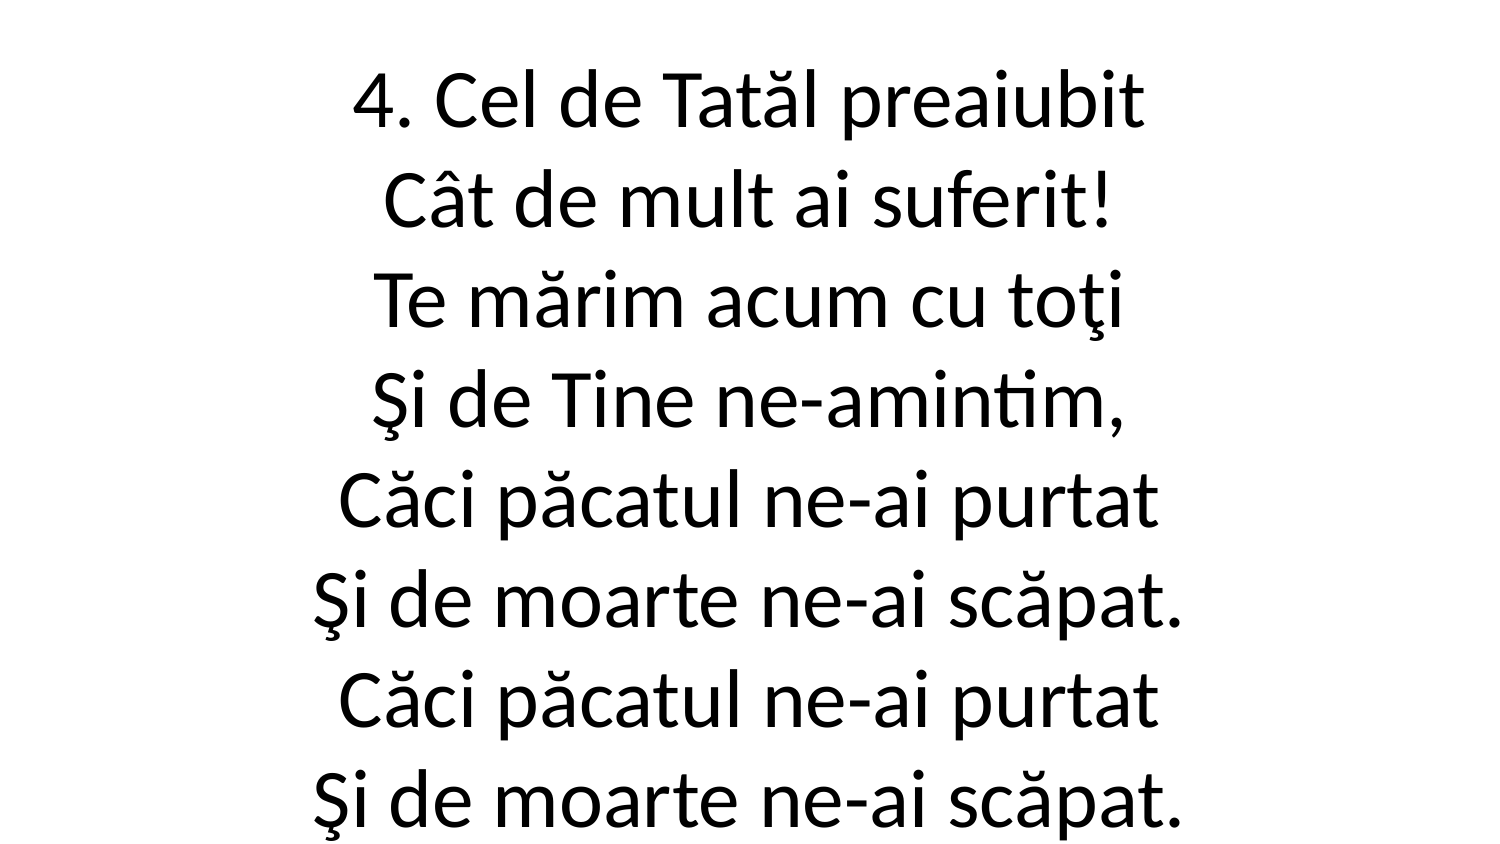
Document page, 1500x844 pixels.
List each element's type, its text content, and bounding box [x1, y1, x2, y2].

text_box 4. Cel de Tatăl preaiubit Cât de mult ai suferit! Te mărim acum cu toţi Şi de Tine ne-amintim, Căci păcatul ne-ai purtat Şi de moarte ne-ai scăpat. Căci păcatul ne-ai purtat Şi de moarte ne-ai scăpat. [298, 0, 1202, 844]
